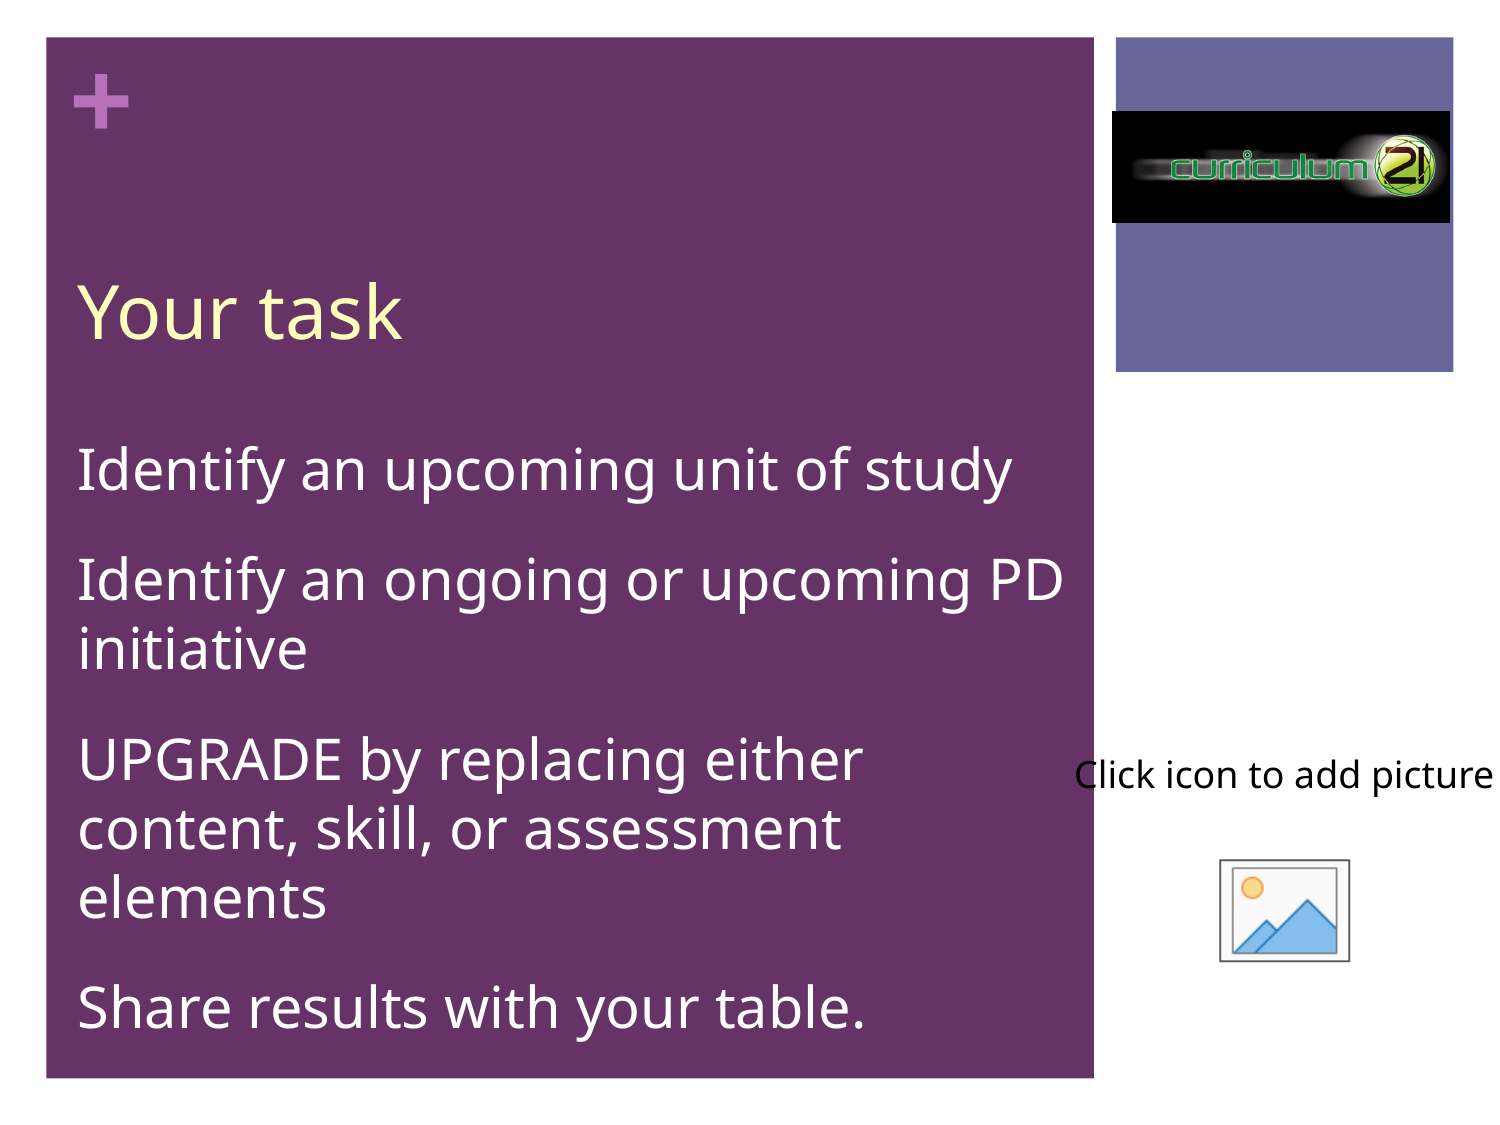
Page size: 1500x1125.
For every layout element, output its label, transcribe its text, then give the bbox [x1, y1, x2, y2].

picture [1115, 743, 1454, 1079]
list Identify an upcoming unit of study Identify an ongoing or upcoming PD initiative UPGRADE by replacing either content, skill, or assessment elements Share results with your table. [62, 425, 1088, 1050]
picture [1111, 0, 1451, 335]
title Your task [62, 149, 1077, 363]
